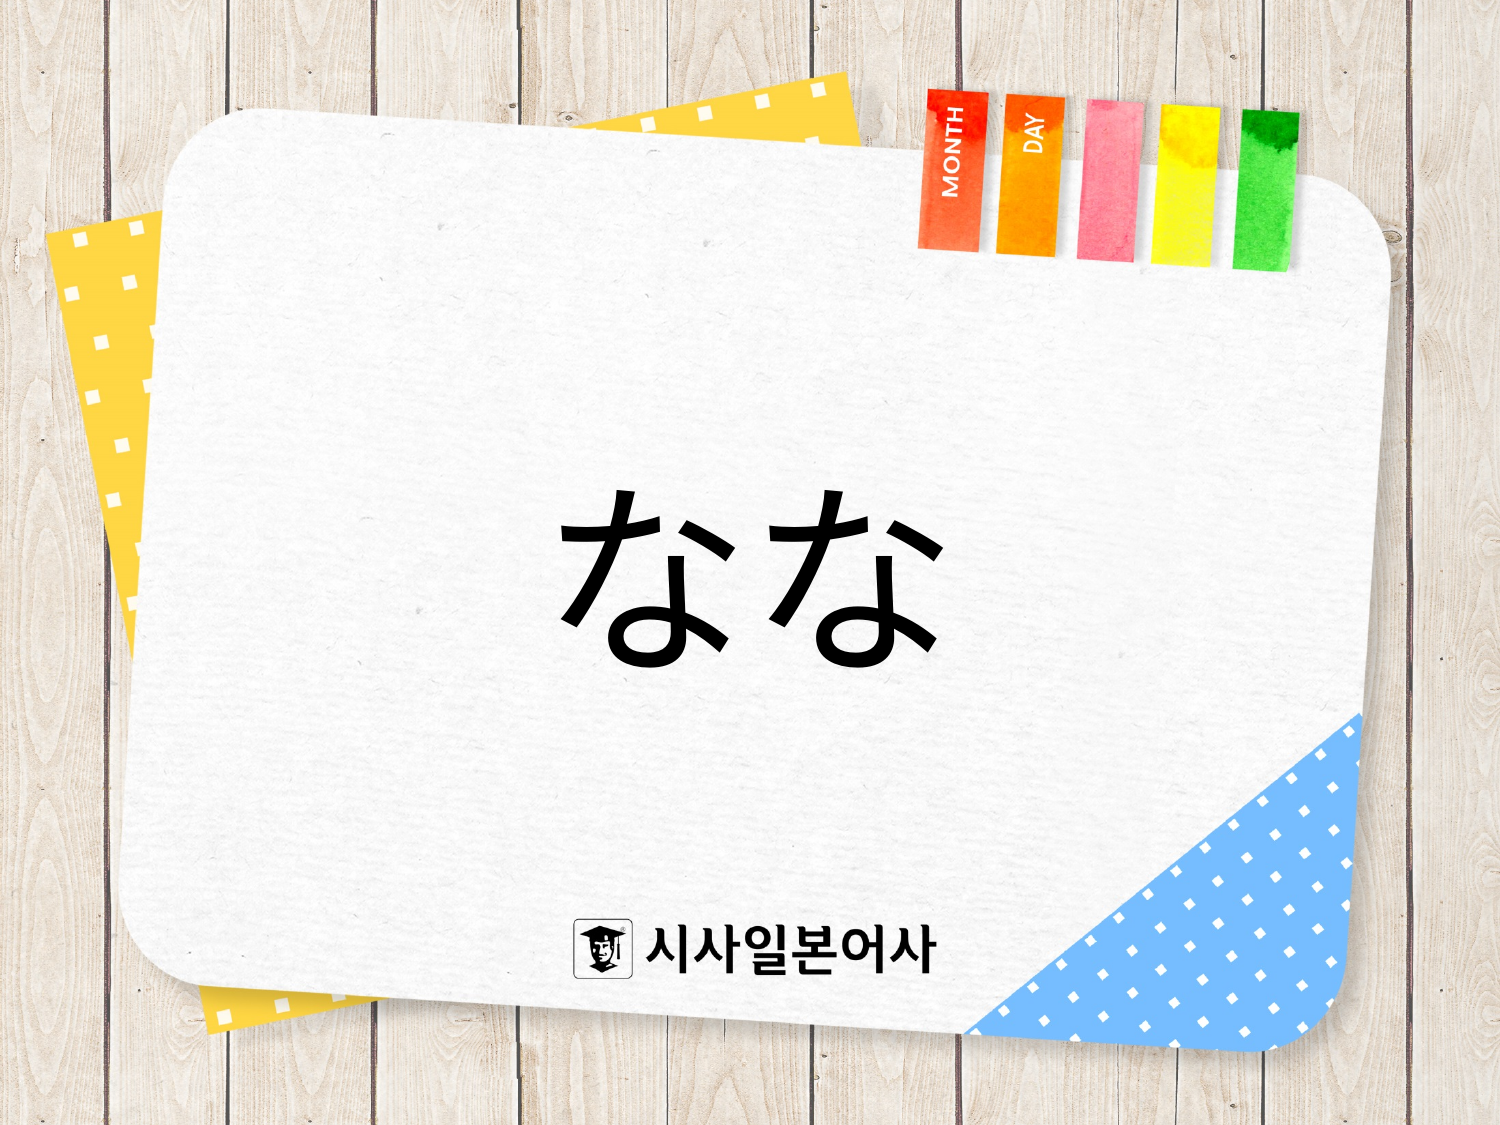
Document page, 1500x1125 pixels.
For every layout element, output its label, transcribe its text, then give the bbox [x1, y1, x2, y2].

picture [0, 0, 1500, 1125]
title なな [75, 338, 1425, 811]
